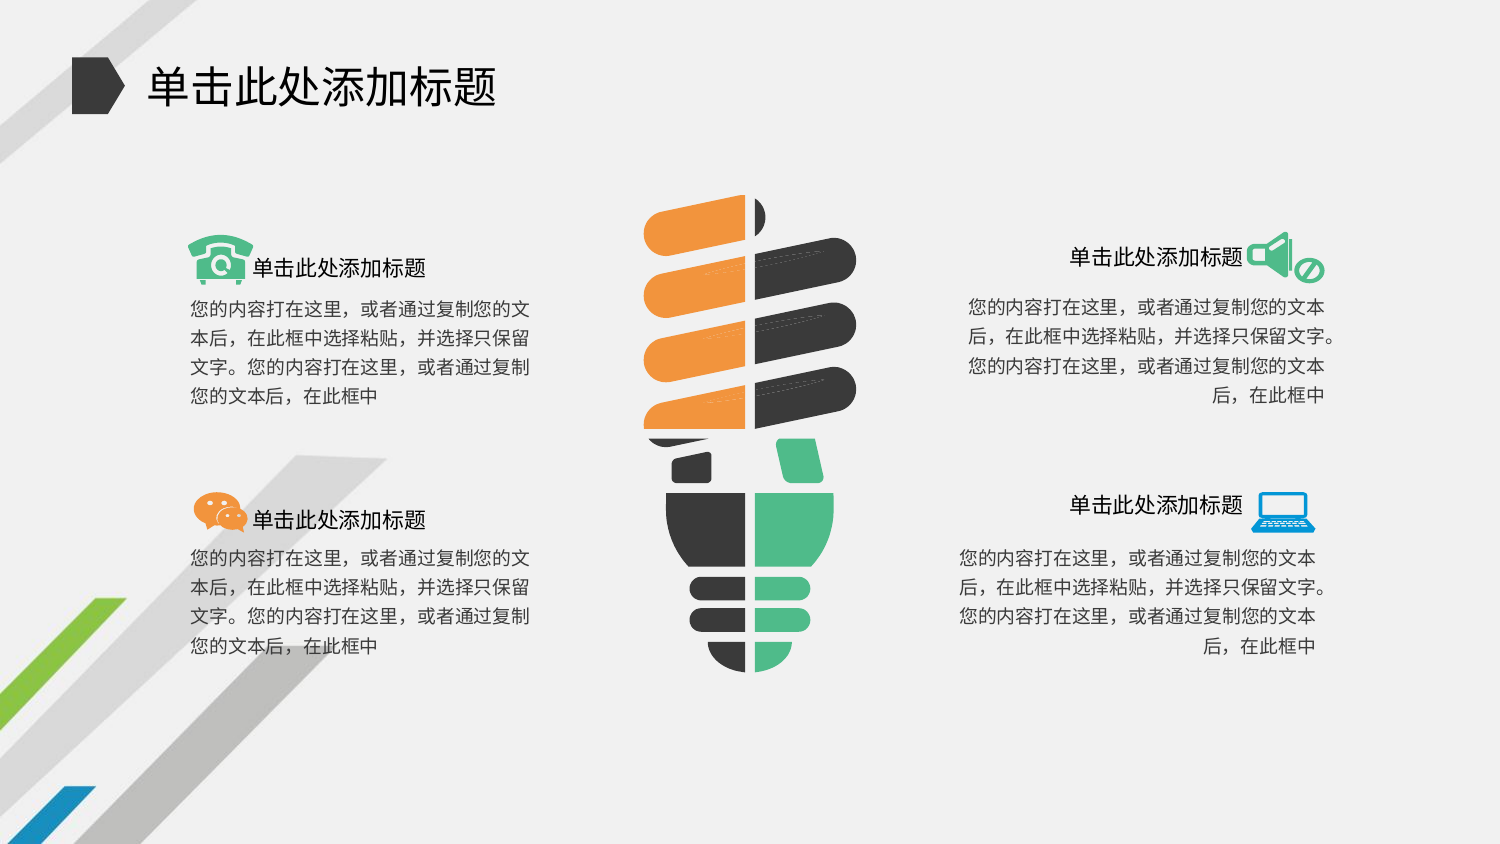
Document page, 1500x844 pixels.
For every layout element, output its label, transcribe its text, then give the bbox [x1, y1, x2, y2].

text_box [648, 438, 746, 673]
text_box 单击此处添加标题 [98, 52, 545, 120]
text_box [71, 56, 98, 116]
picture [0, 0, 1500, 844]
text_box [115, 492, 563, 665]
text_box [754, 198, 857, 429]
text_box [115, 234, 563, 415]
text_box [754, 438, 834, 673]
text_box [643, 194, 746, 429]
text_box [933, 231, 1380, 414]
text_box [933, 484, 1380, 665]
